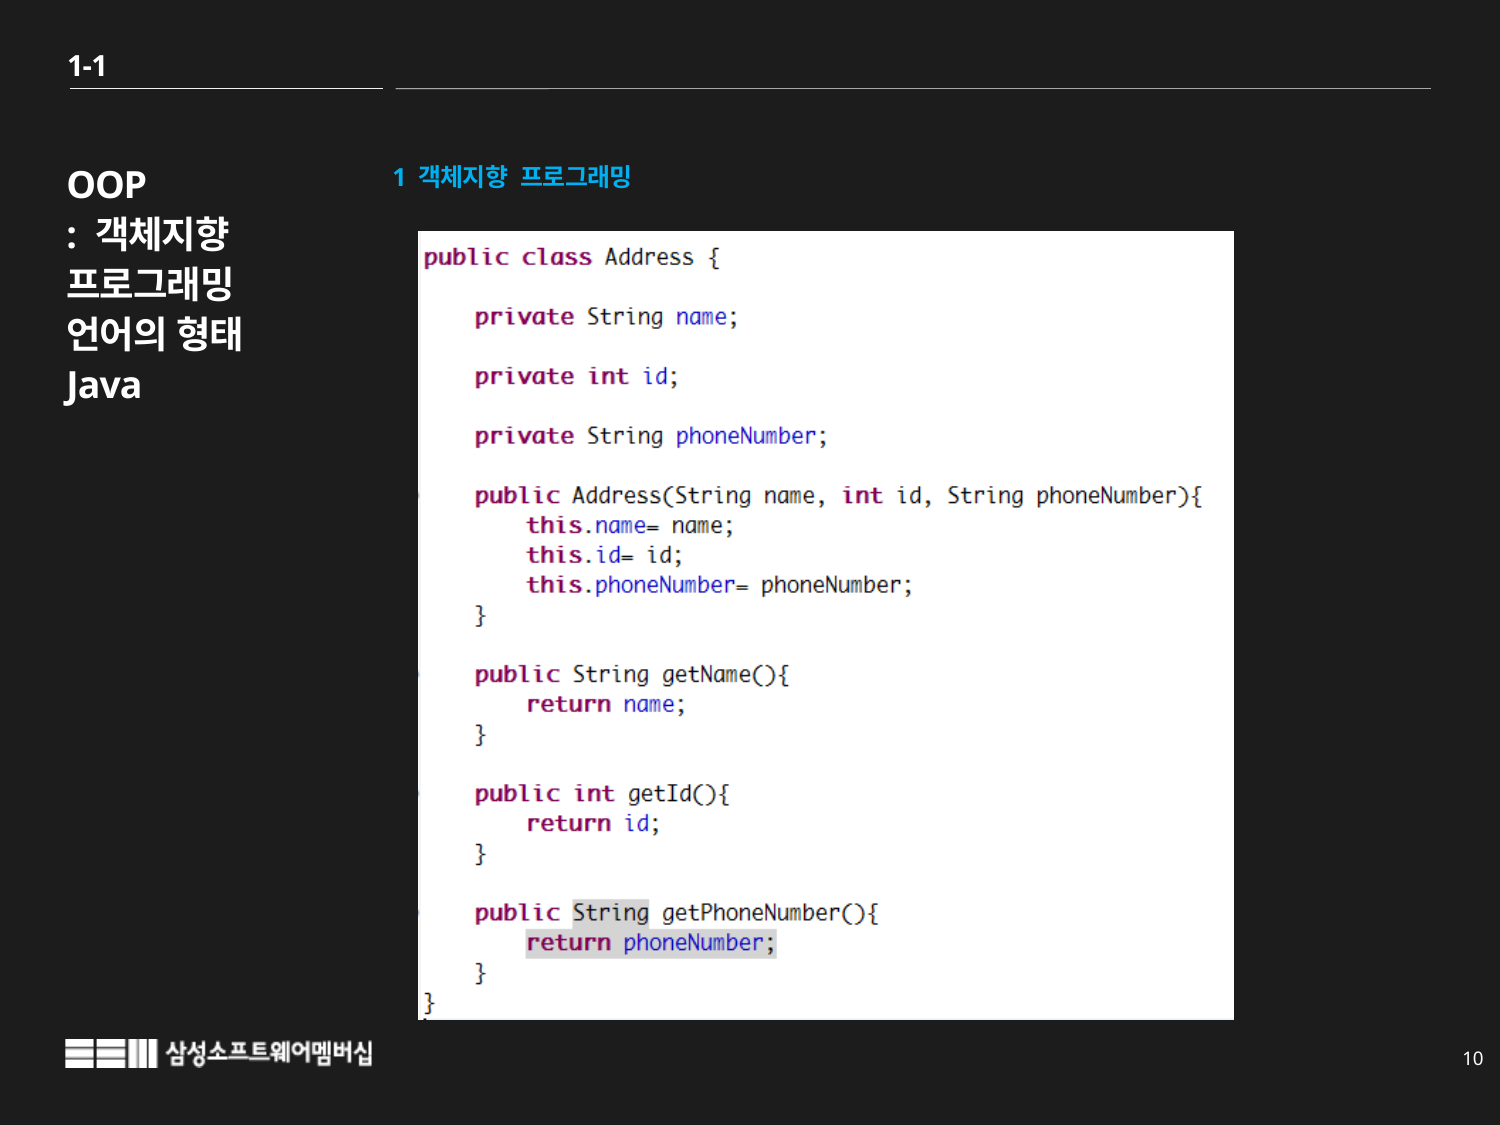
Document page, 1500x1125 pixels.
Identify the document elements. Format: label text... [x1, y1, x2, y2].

picture [64, 1039, 375, 1068]
text_box 1-1 [52, 39, 123, 90]
text_box OOP : 객체지향 프로그래밍 언어의 형태 Java [51, 149, 338, 414]
picture [418, 231, 1234, 1021]
text_box 1 객체지향 프로그래밍 [377, 154, 803, 199]
text_box 10 [1377, 1039, 1499, 1080]
